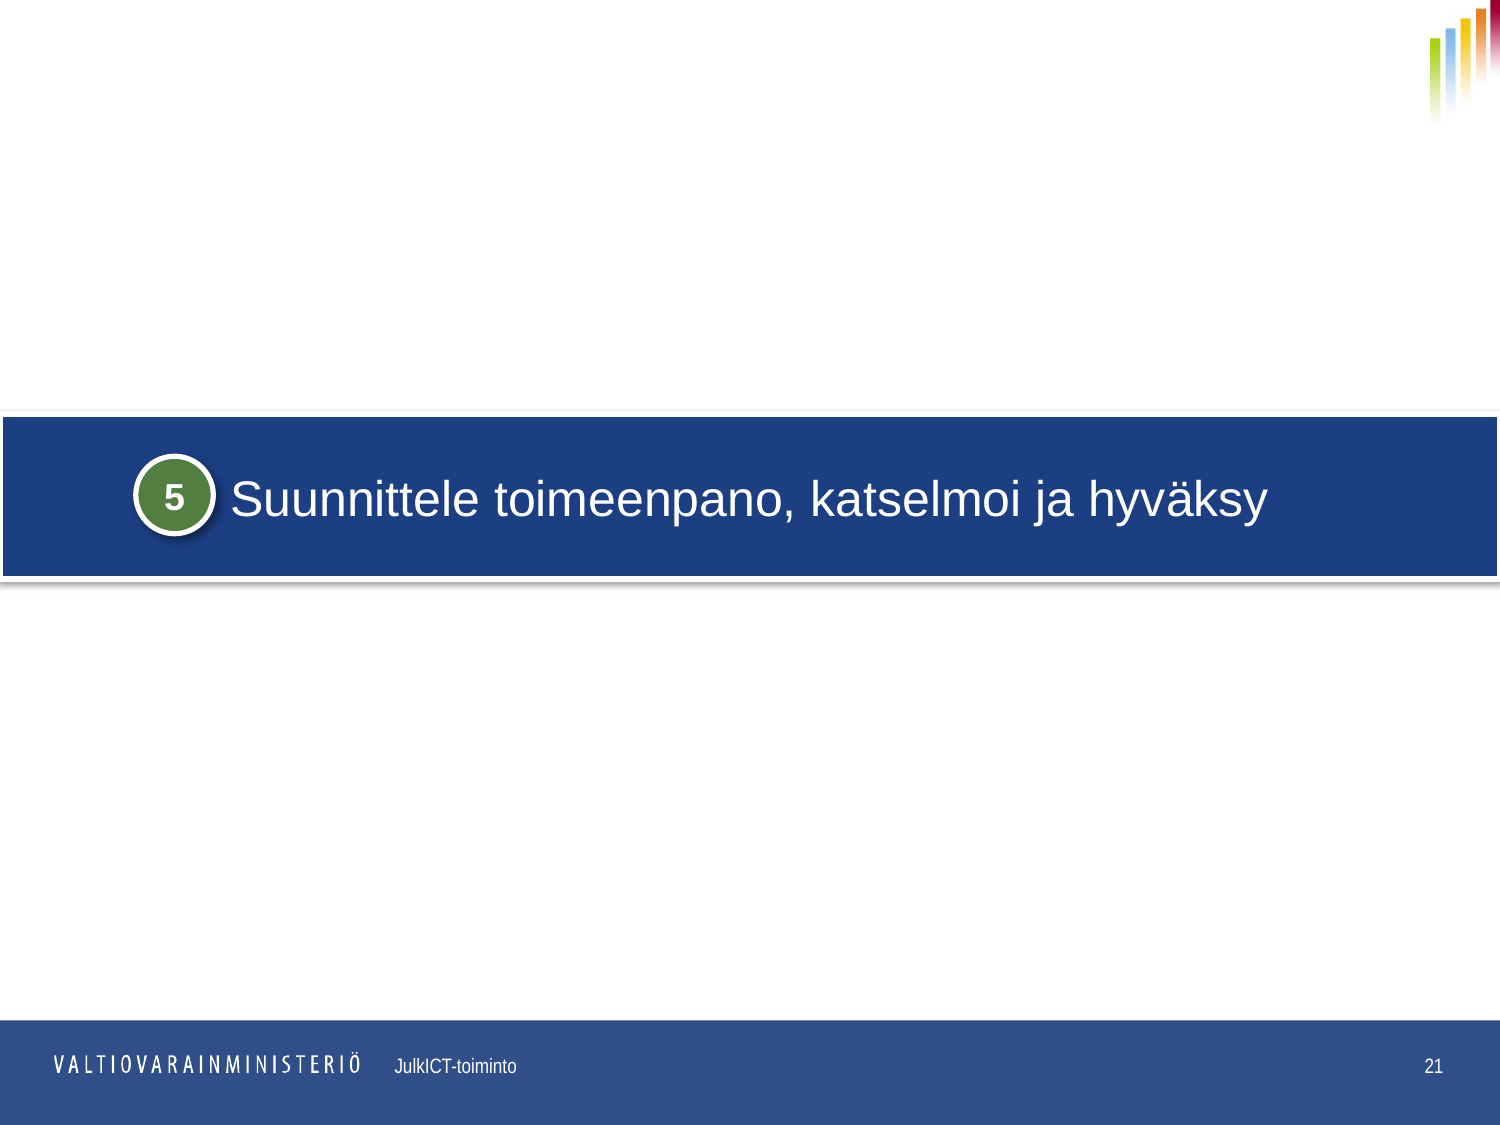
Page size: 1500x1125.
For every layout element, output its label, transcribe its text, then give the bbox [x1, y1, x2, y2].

slide_number 30 [1379, 1045, 1459, 1081]
title Suunnittele toimeenpano, katselmoi ja hyväksy [0, 411, 1500, 582]
picture [1430, 0, 1500, 143]
text_box 5 [135, 456, 214, 534]
